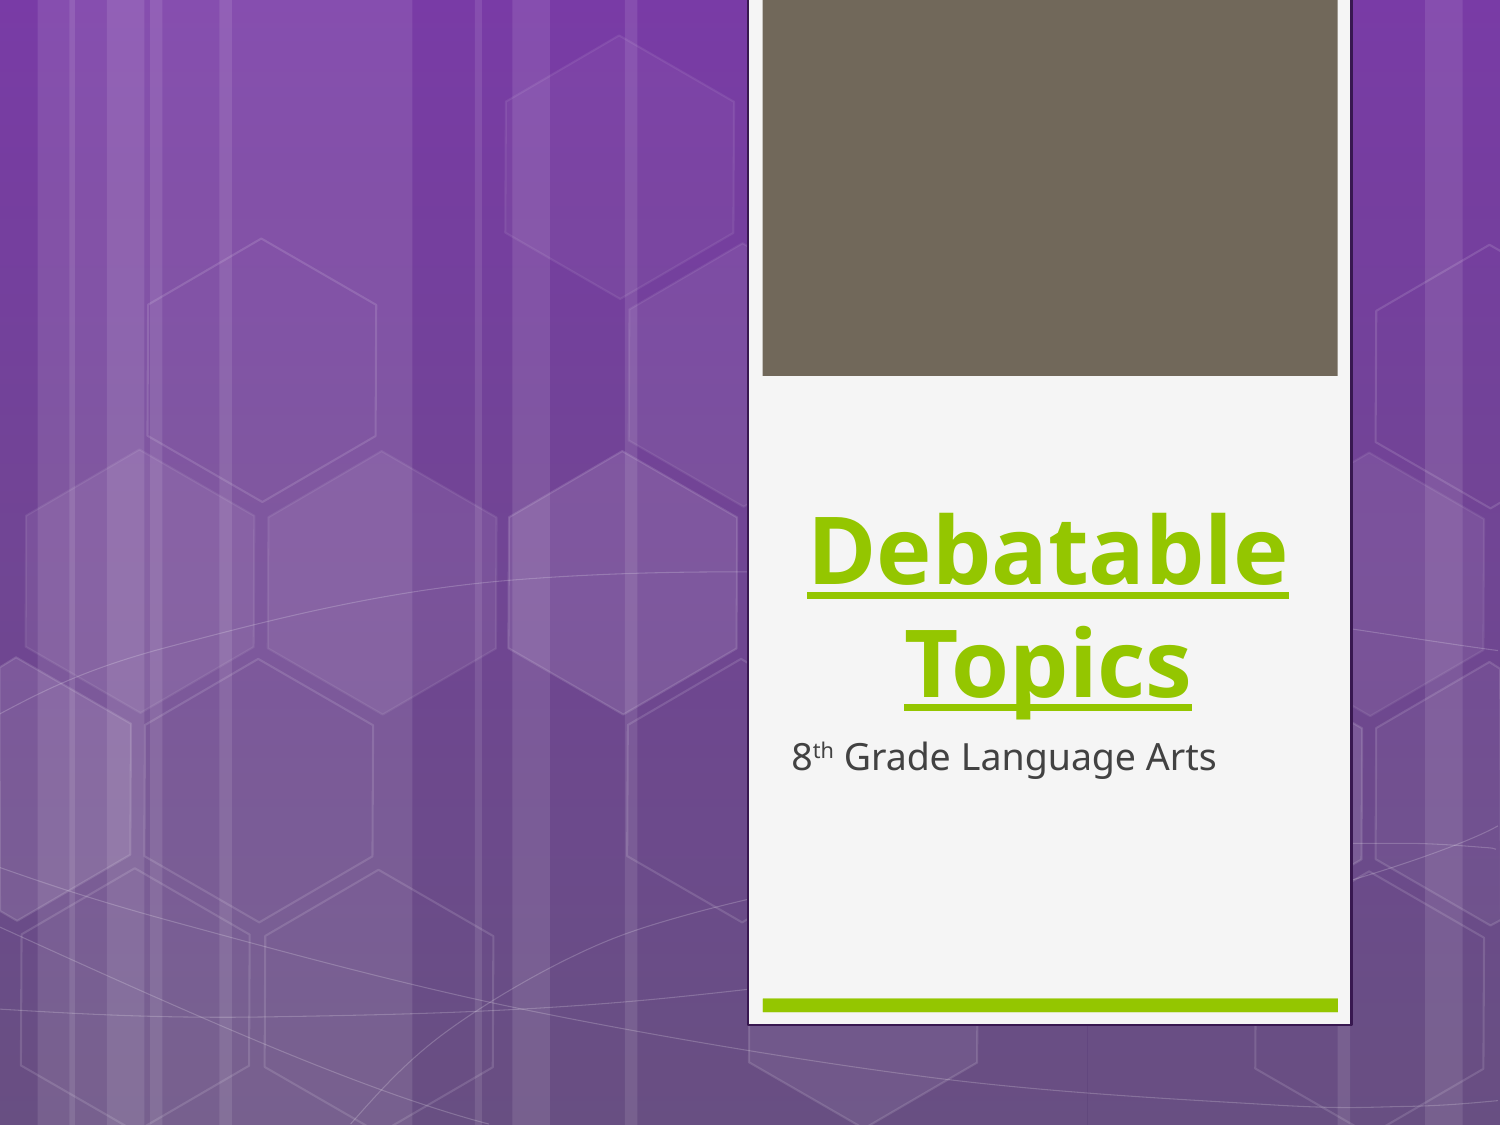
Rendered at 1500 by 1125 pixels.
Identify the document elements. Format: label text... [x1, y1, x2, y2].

title Debatable Topics [776, 444, 1320, 724]
subtitle 8th Grade Language Arts [776, 725, 1320, 933]
